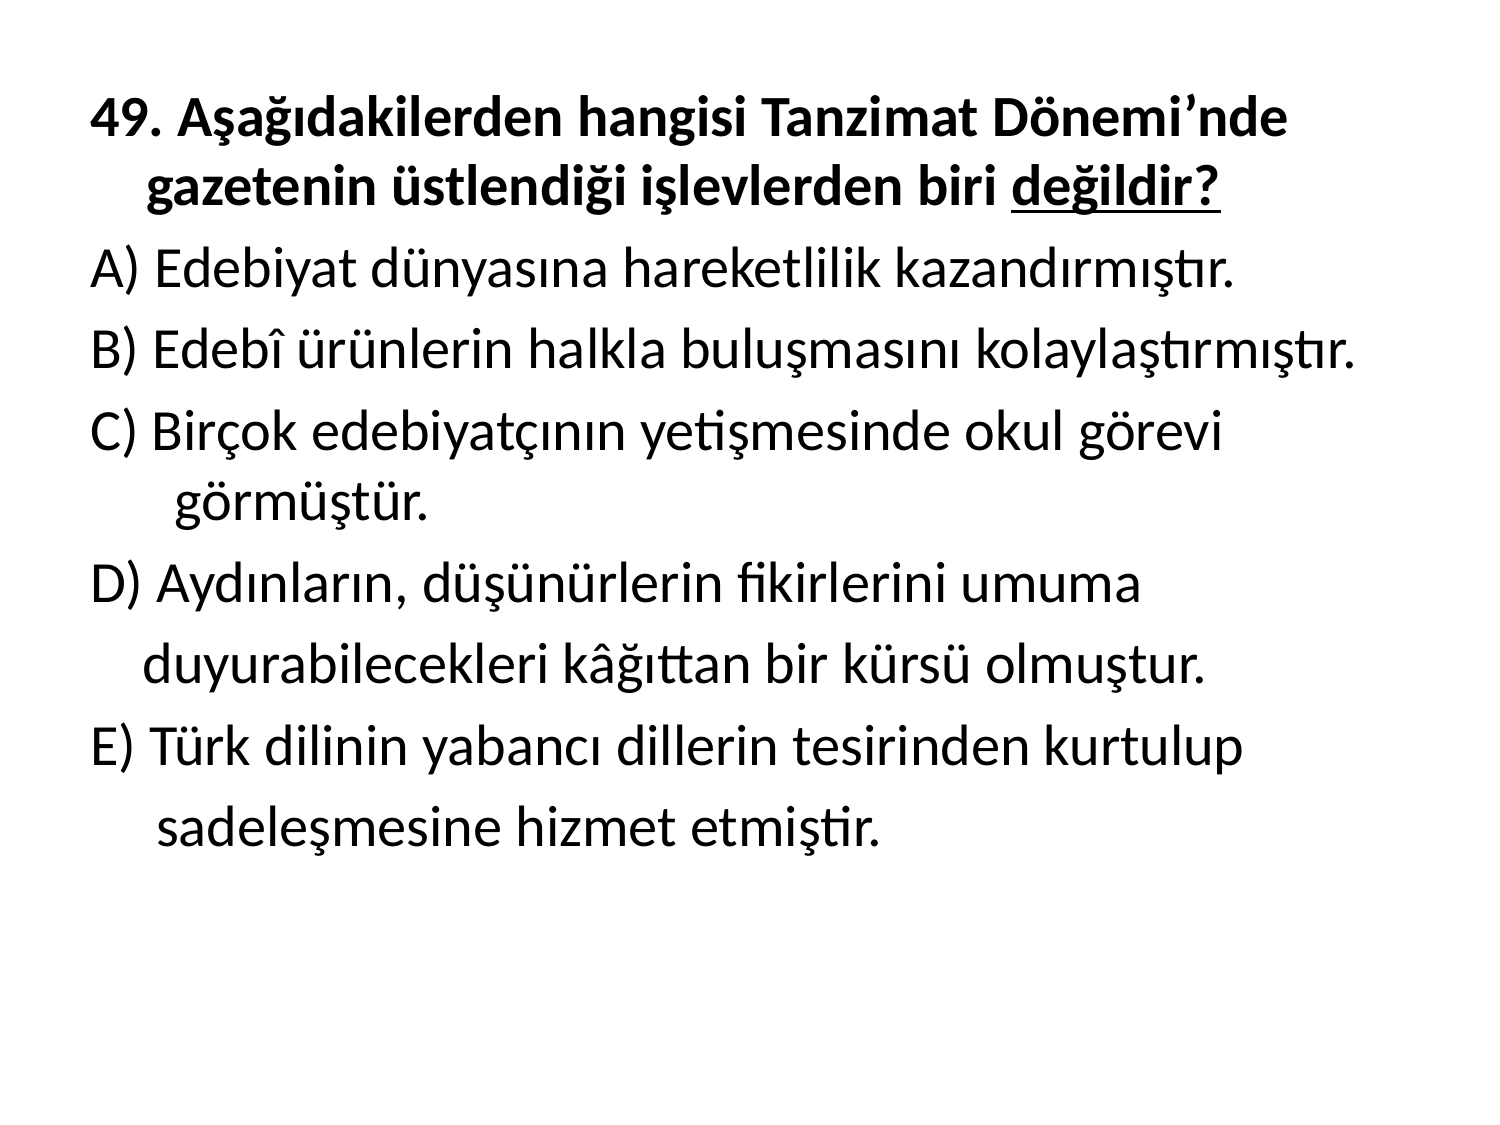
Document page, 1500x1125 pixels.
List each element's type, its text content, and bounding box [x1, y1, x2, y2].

list 49. Aşağıdakilerden hangisi Tanzimat Dönemi’nde gazetenin üstlendiği işlevlerden biri değildir? A) Edebiyat dünyasına hareketlilik kazandırmıştır. B) Edebî ürünlerin halkla buluşmasını kolaylaştırmıştır. C) Birçok edebiyatçının yetişmesinde okul görevi görmüştür. D) Aydınların, düşünürlerin fikirlerini umuma duyurabilecekleri kâğıttan bir kürsü olmuştur. E) Türk dilinin yabancı dillerin tesirinden kurtulup sadeleşmesine hizmet etmiştir. [75, 70, 1465, 1005]
